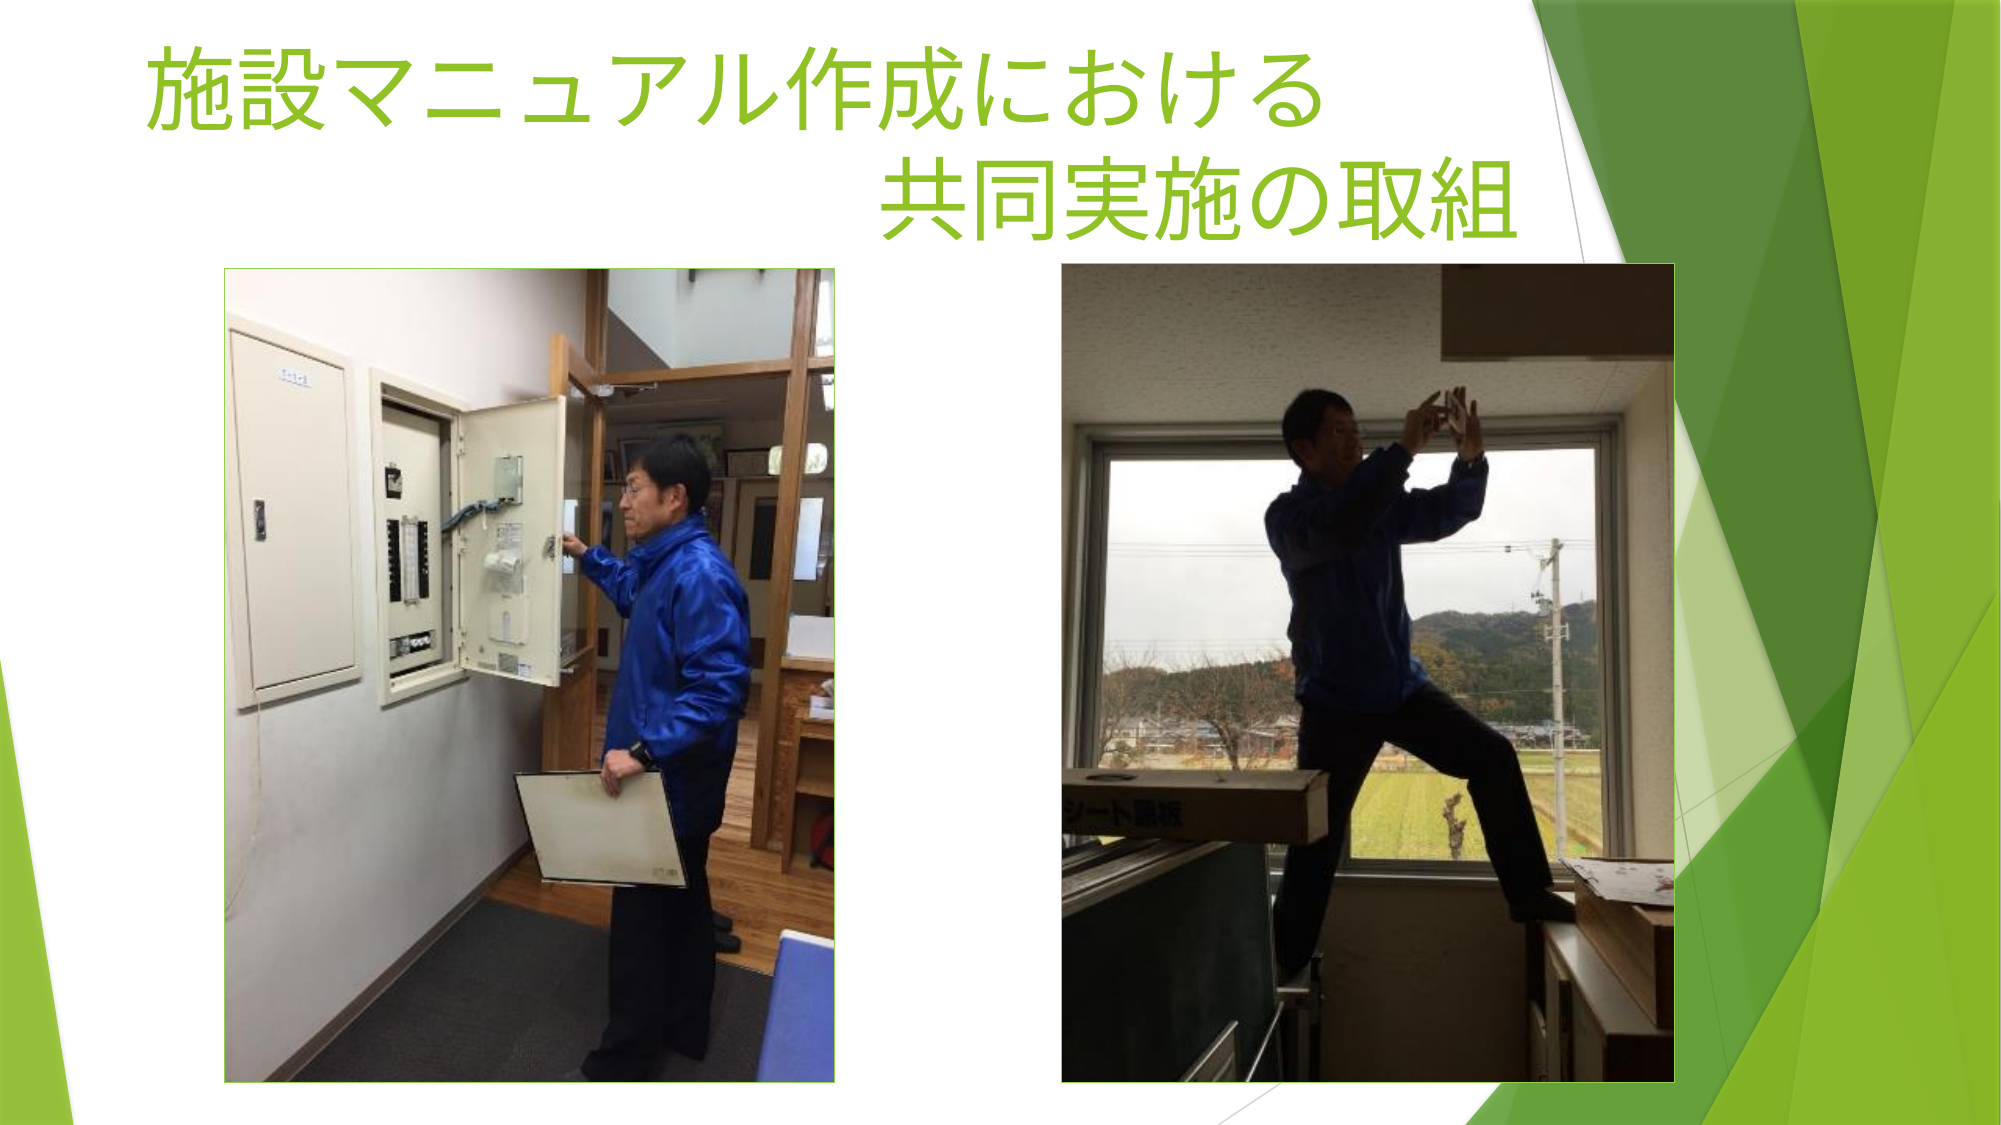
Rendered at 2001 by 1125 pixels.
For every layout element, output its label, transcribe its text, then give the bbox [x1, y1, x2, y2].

title 施設マニュアル作成における 共同実施の取組 [129, 24, 1540, 242]
picture [224, 268, 835, 1083]
picture [1060, 262, 1676, 1083]
